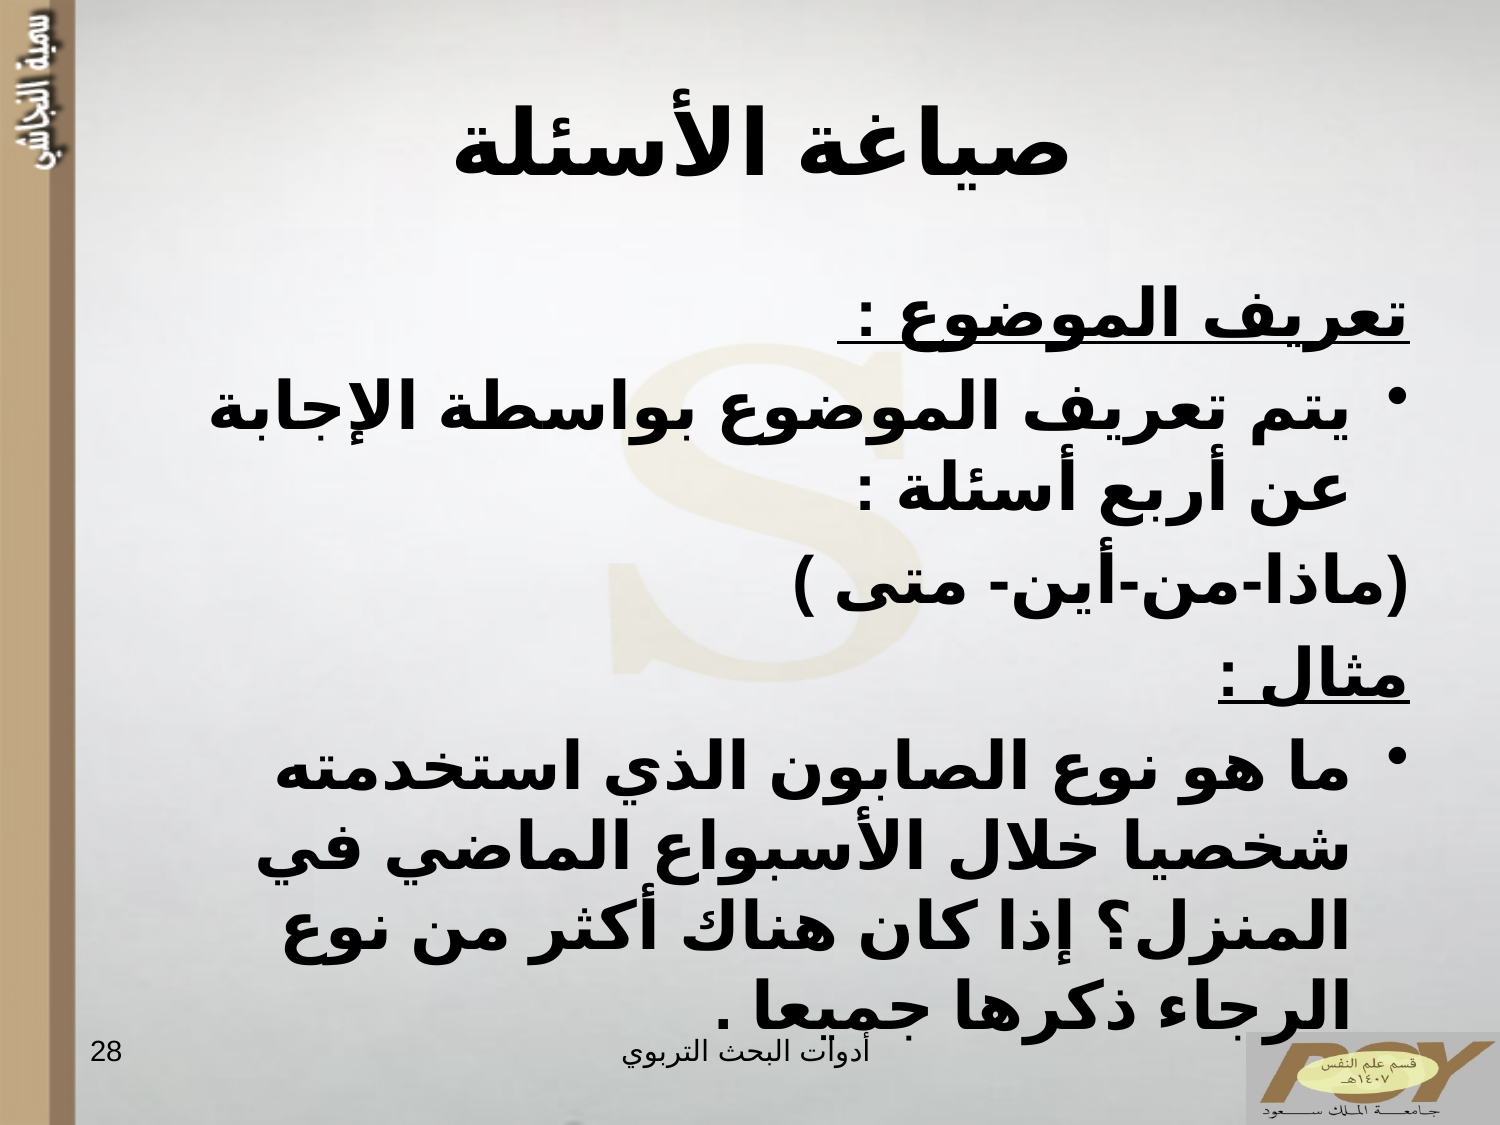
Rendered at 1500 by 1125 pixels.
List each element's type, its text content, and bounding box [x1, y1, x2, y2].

list تعريف الموضوع : يتم تعريف الموضوع بواسطة الإجابة عن أربع أسئلة : (ماذا-من-أين- متى ) مثال : ما هو نوع الصابون الذي استخدمته شخصيا خلال الأسبواع الماضي في المنزل؟ إذا كان هناك أكثر من نوع الرجاء ذكرها جميعا . [75, 262, 1425, 1005]
picture [0, 0, 1500, 1125]
title صياغة الأسئلة [75, 45, 1425, 233]
slide_number 28 [75, 1024, 425, 1103]
footer أدوات البحث التربوي [512, 1024, 988, 1103]
